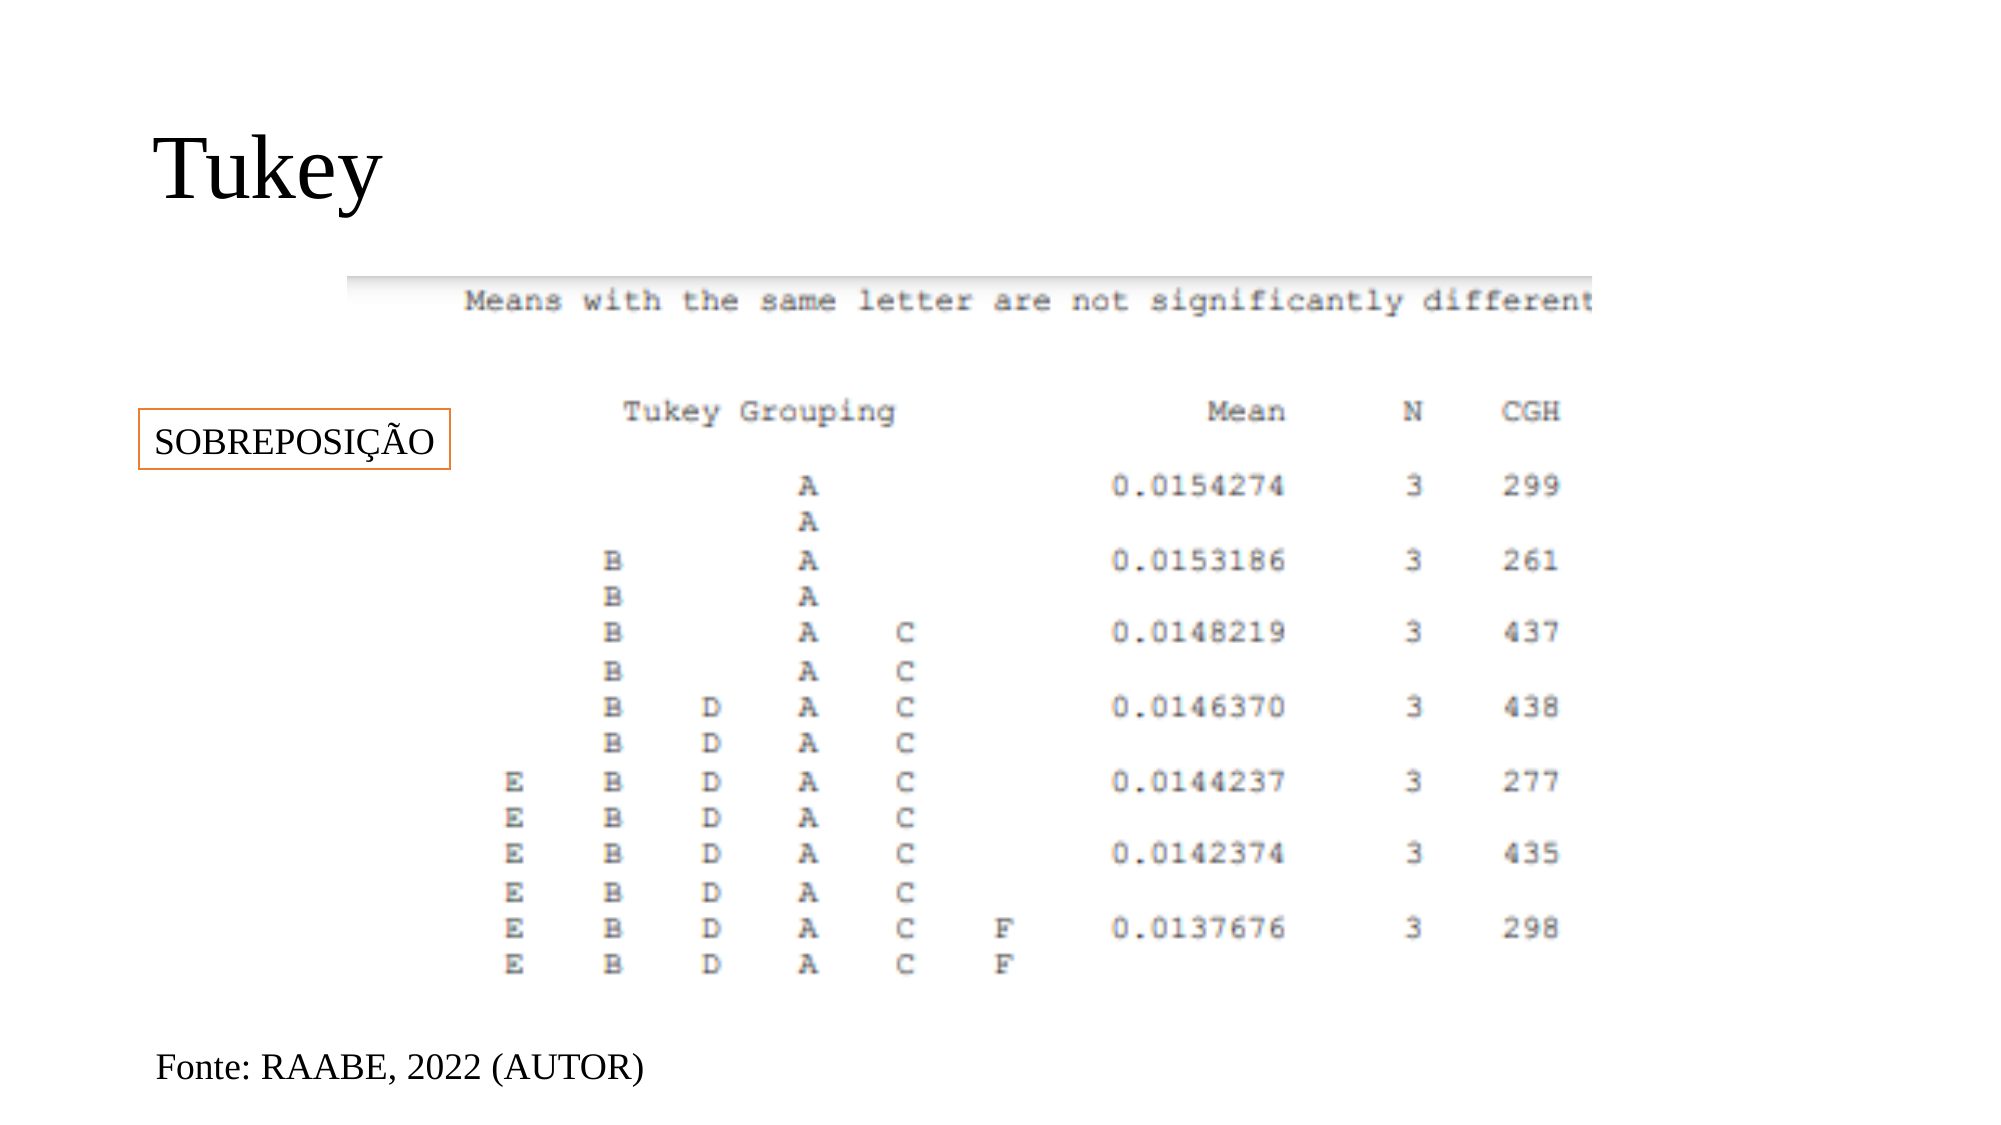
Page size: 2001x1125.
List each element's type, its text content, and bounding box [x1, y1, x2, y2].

text_box Fonte: RAABE, 2022 (AUTOR) [140, 1034, 660, 1095]
picture [347, 276, 1593, 1035]
text_box SOBREPOSIÇÃO [138, 408, 347, 470]
title Tukey [137, 59, 1863, 278]
